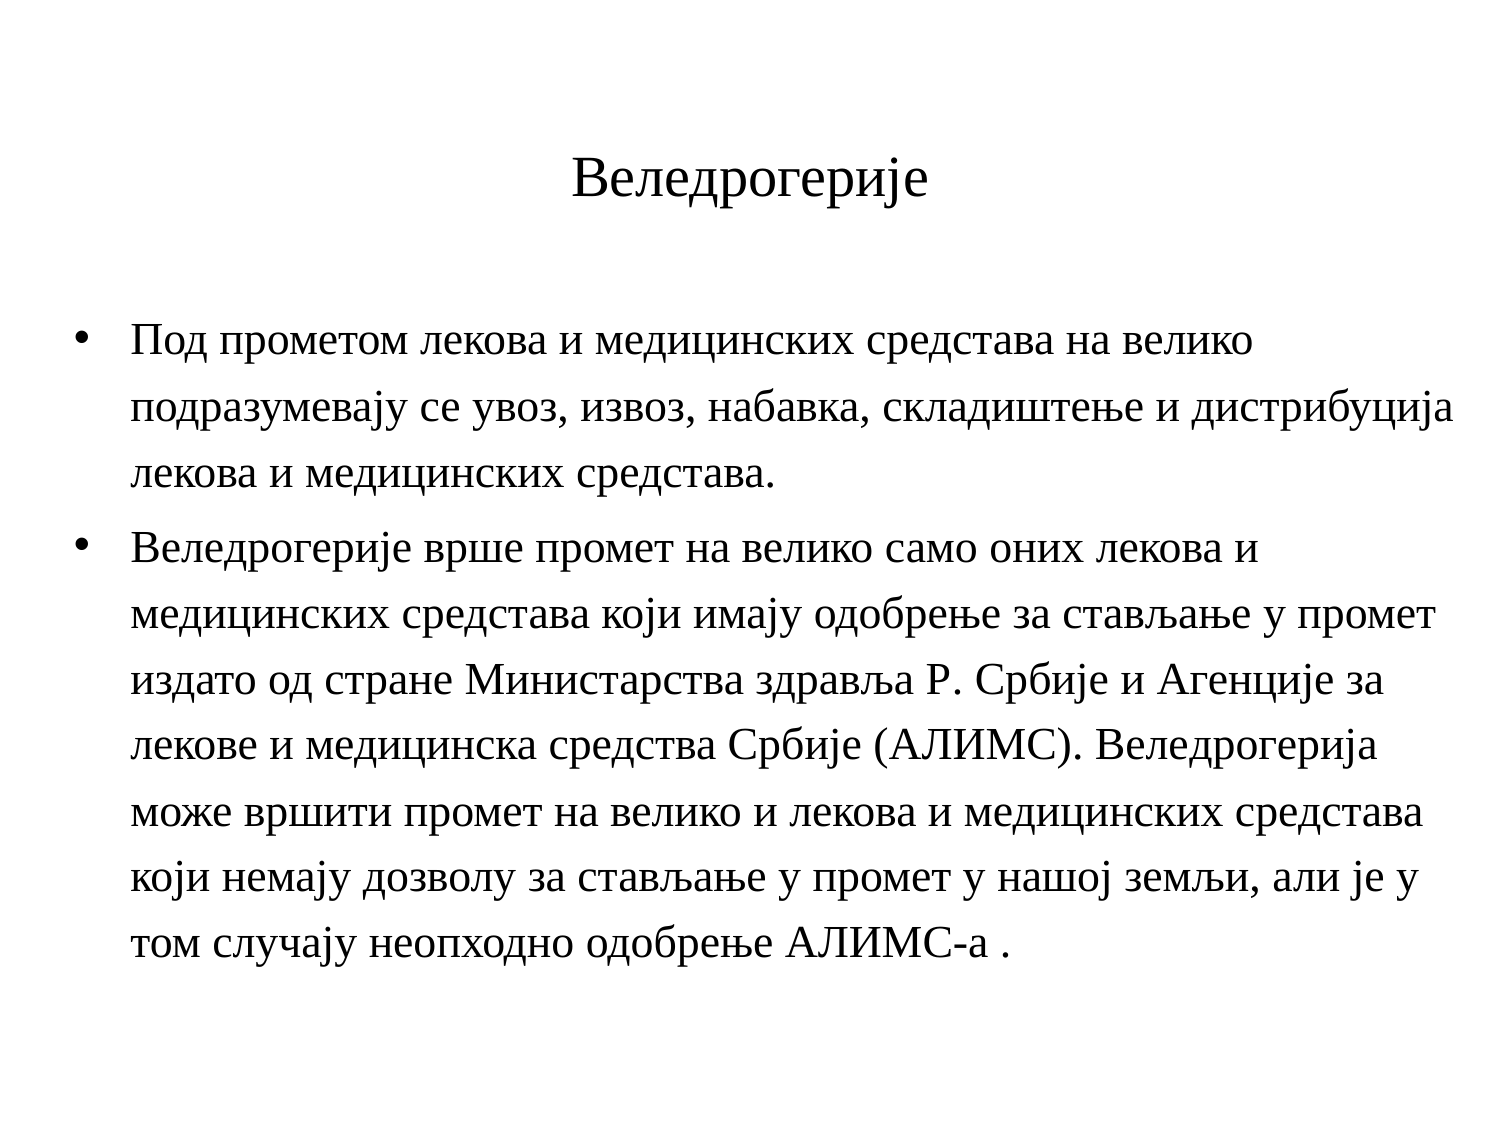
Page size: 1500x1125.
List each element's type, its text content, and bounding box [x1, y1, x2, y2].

list Под прометом лекова и медицинских средстава на велико подразумевају се увоз, извоз, набавка, складиштење и дистрибуција лекова и медицинских средстава. Веледрогерије врше промет на велико само оних лекова и медицинских средстава који имају одобрење за стављање у промет издато од стране Министарства здравља Р. Србије и Агенције за лекове и медицинска средства Србије (АЛИМС). Веледрогерија може вршити промет на велико и лекова и медицинских средстава који немају дозволу за стављање у промет у нашој земљи, али је у том случају неопходно одобрење АЛИМС-а . [59, 290, 1471, 1125]
title Веледрогерије [75, 79, 1425, 268]
